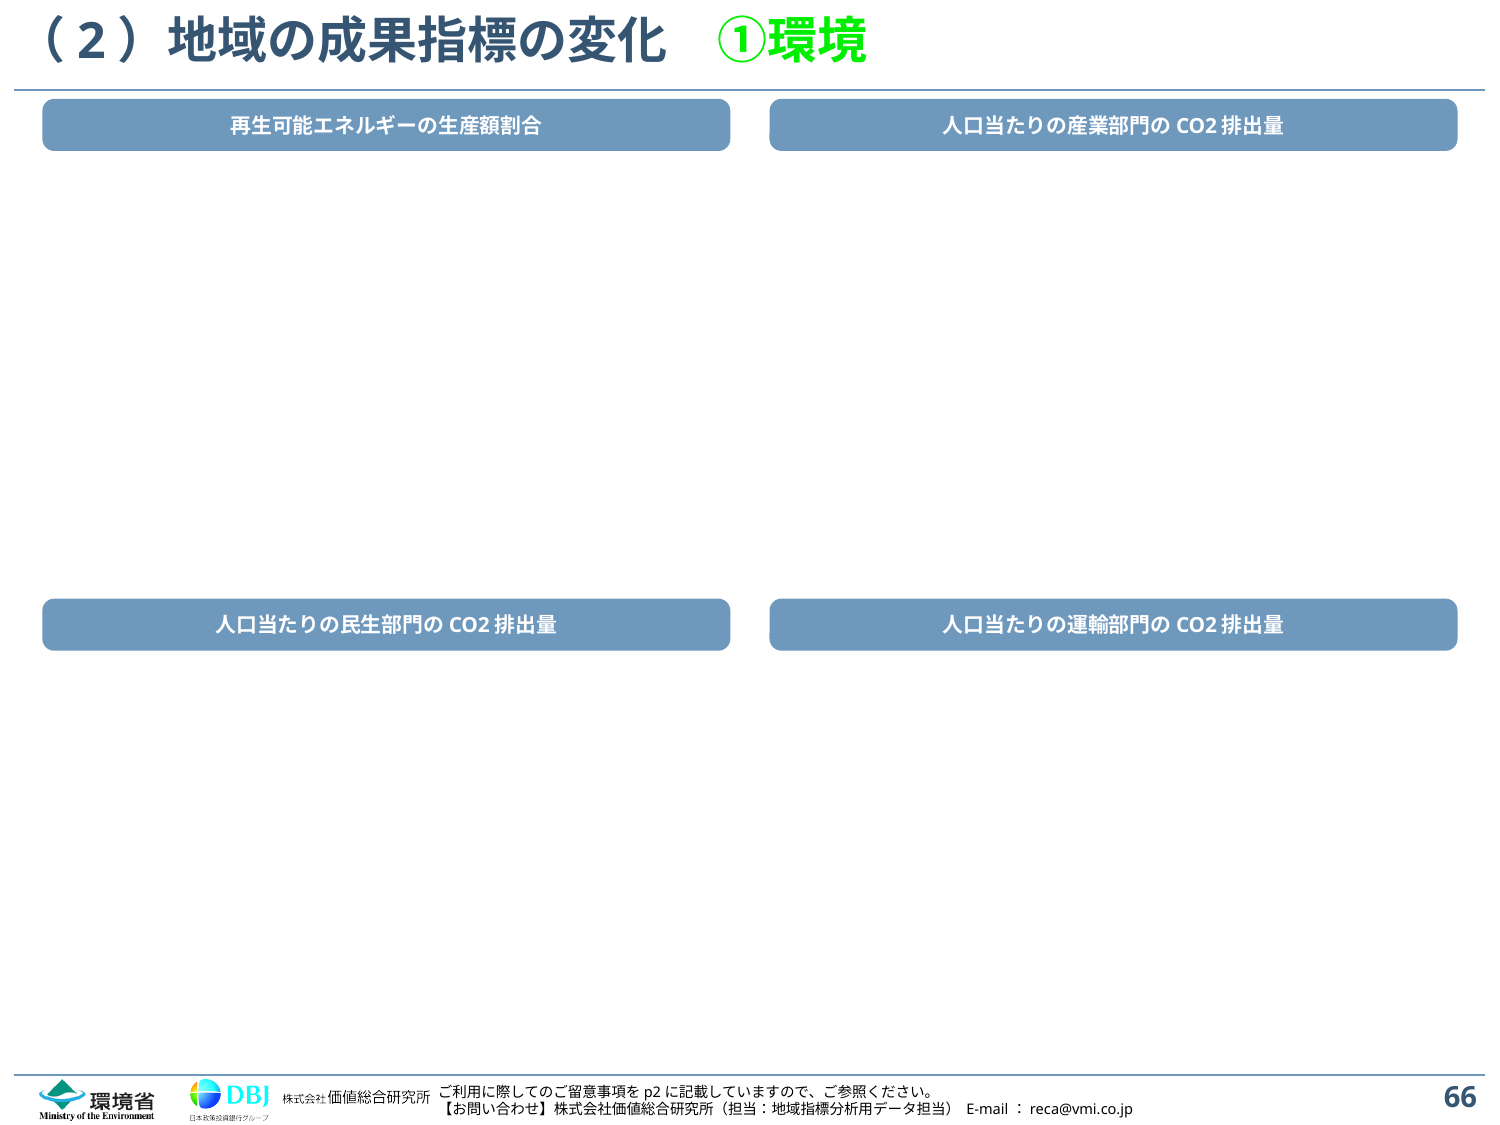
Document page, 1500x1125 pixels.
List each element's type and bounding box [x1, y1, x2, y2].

picture [186, 1076, 434, 1125]
picture [36, 1079, 157, 1124]
title [0, 0, 1500, 87]
text_box [42, 98, 731, 151]
slide_number [1427, 1070, 1493, 1112]
text_box [42, 598, 731, 651]
text_box [769, 98, 1458, 151]
text_box [769, 598, 1458, 651]
